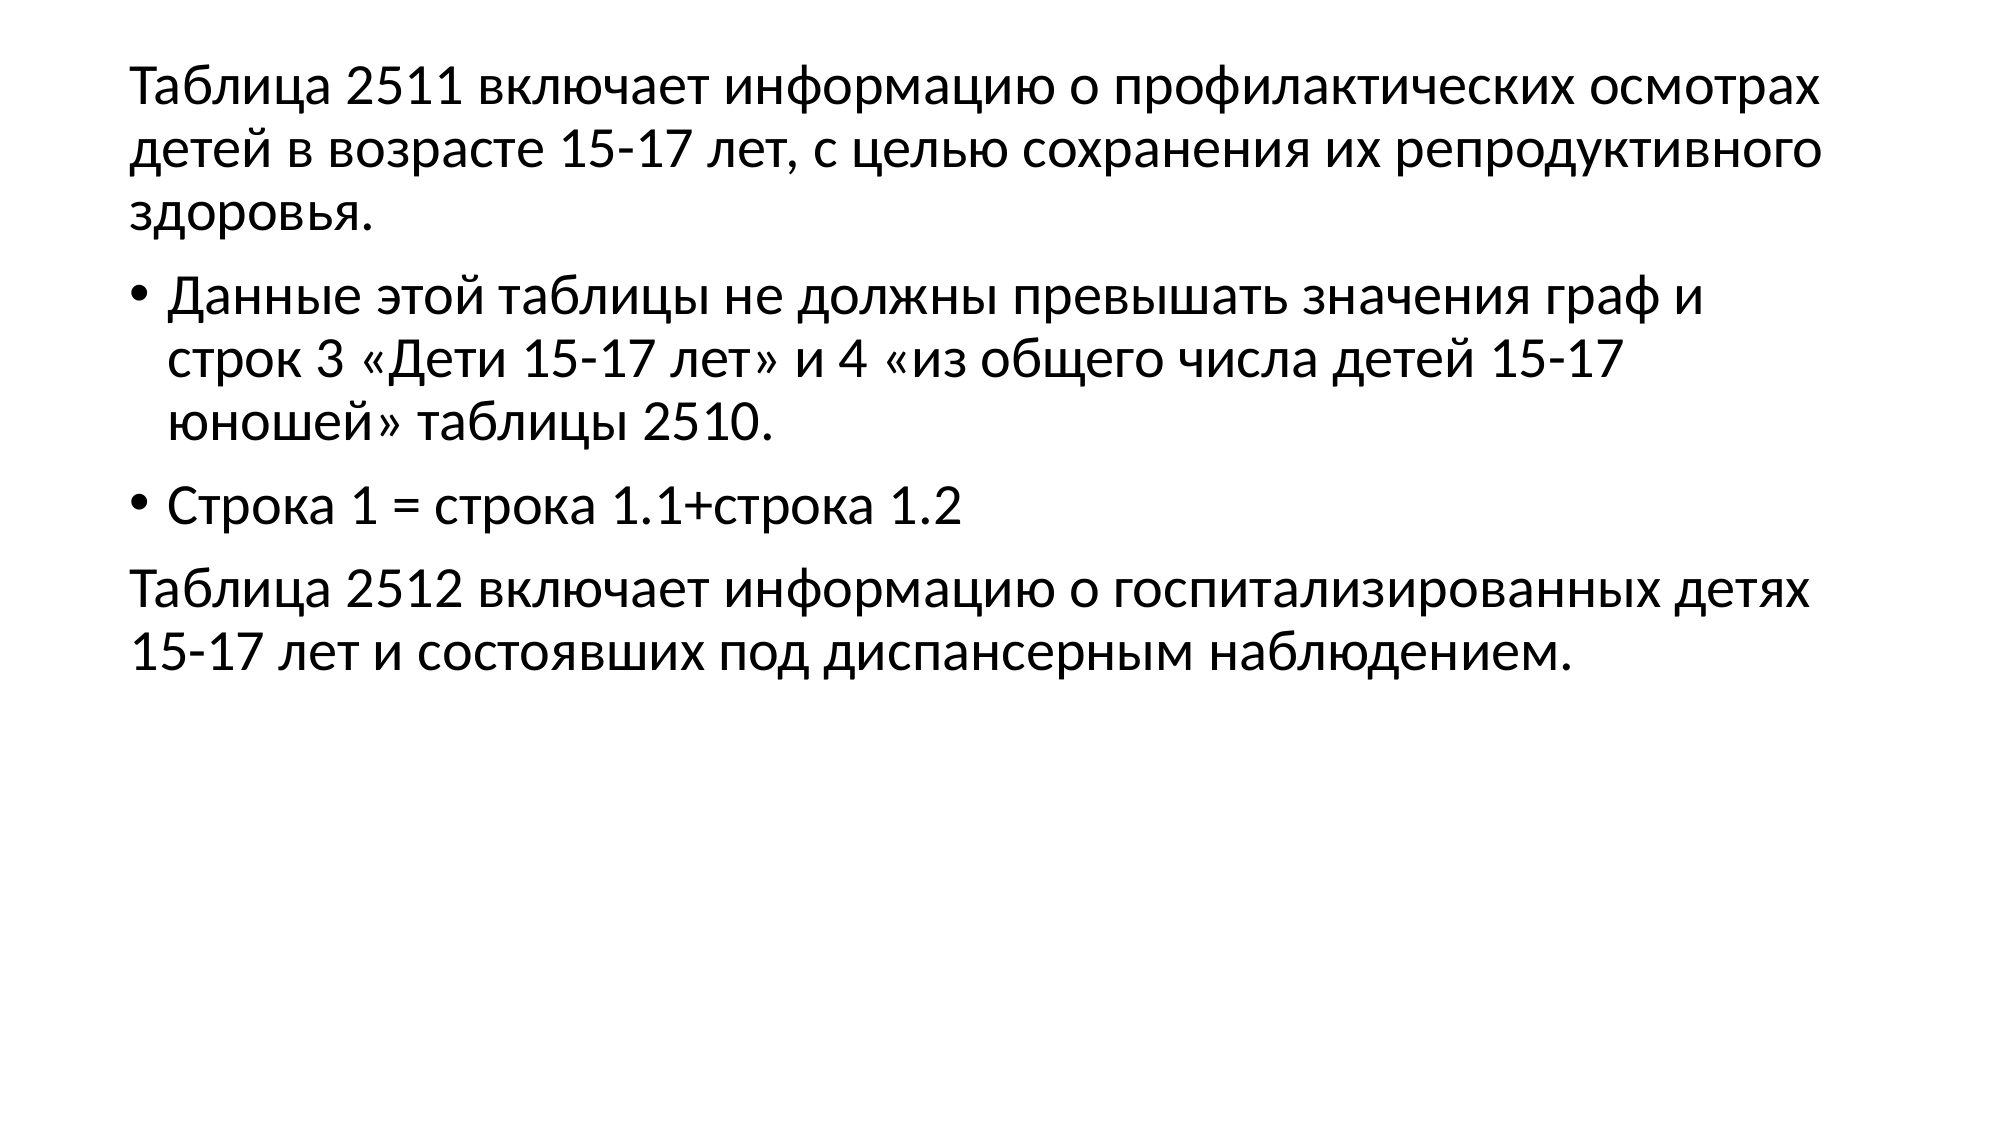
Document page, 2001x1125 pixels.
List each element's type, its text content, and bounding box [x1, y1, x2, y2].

list Таблица 2511 включает информацию о профилактических осмотрах детей в возрасте 15-17 лет, с целью сохранения их репродуктивного здоровья. Данные этой таблицы не должны превышать значения граф и строк 3 «Дети 15-17 лет» и 4 «из общего числа детей 15-17 юношей» таблицы 2510. Строка 1 = строка 1.1+строка 1.2 Таблица 2512 включает информацию о госпитализированных детях 15-17 лет и состоявших под диспансерным наблюдением. [114, 46, 1863, 1014]
